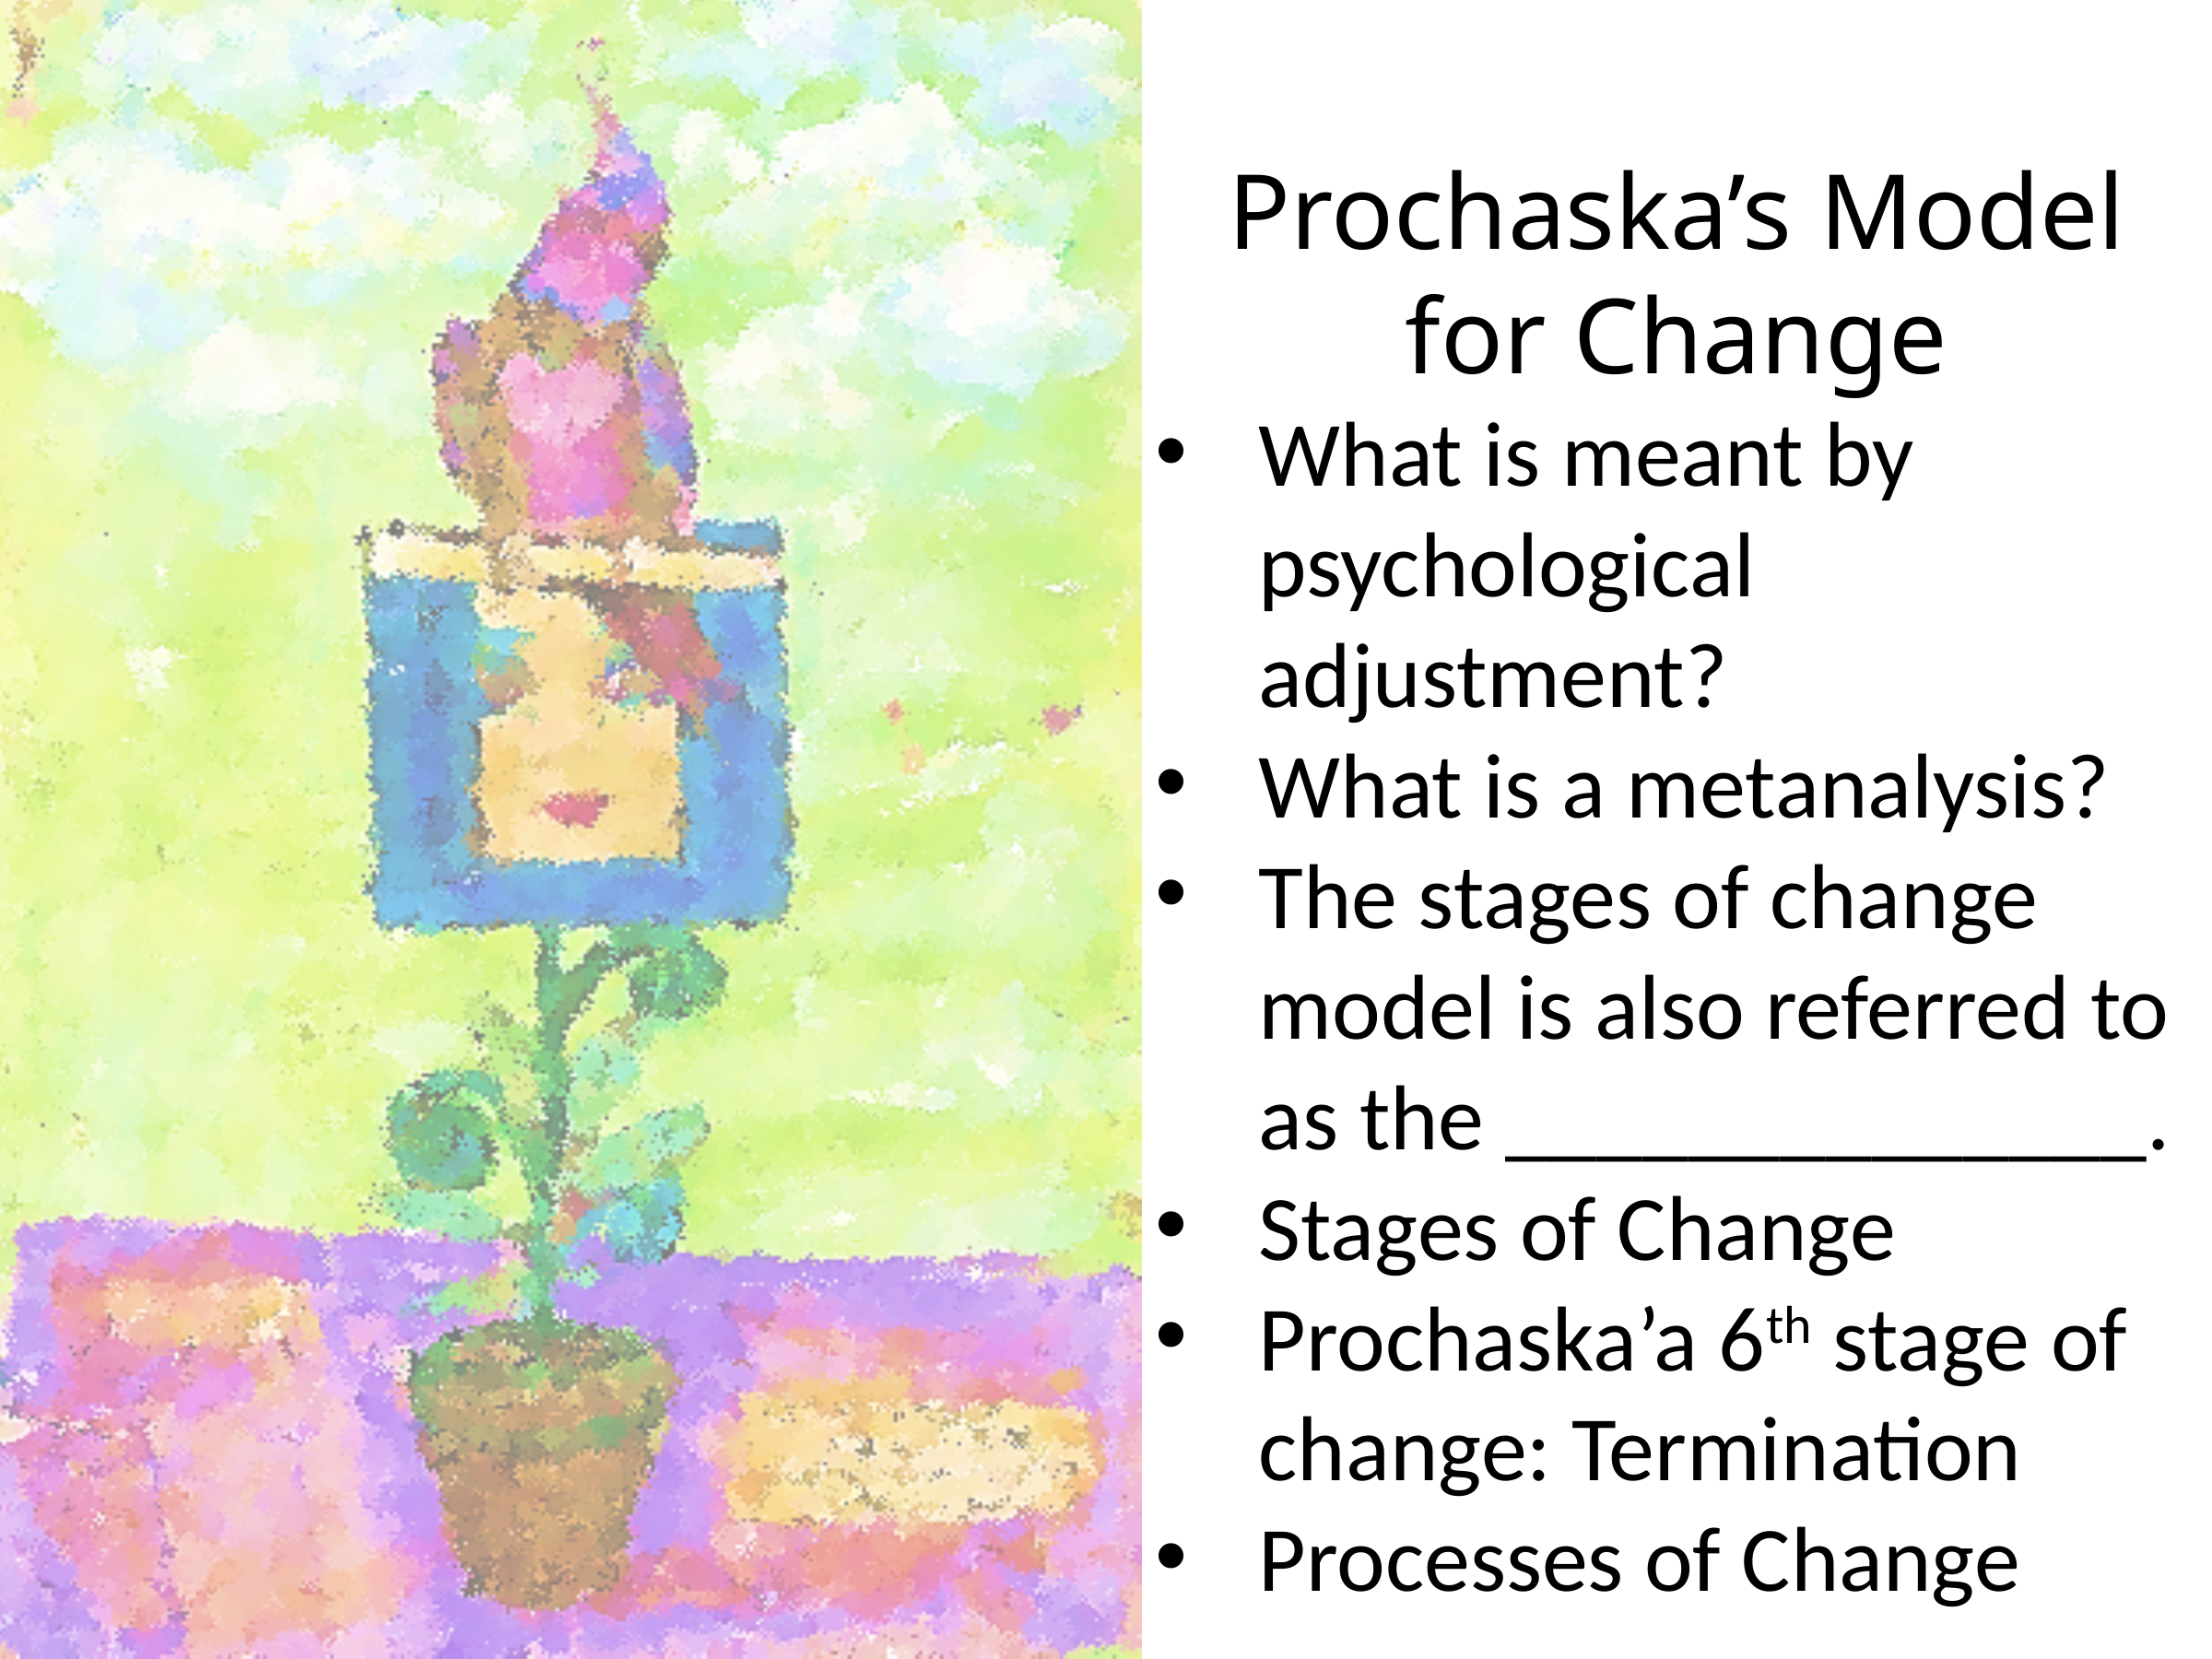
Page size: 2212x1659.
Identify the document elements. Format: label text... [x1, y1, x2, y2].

text_box Prochaska’s Model for Change What is meant by psychological adjustment? What is a metanalysis? The stages of change model is also referred to as the ______________. Stages of Change Prochaska’a 6th stage of change: Termination Processes of Change [1142, 138, 2212, 1659]
picture [0, 0, 1142, 1659]
